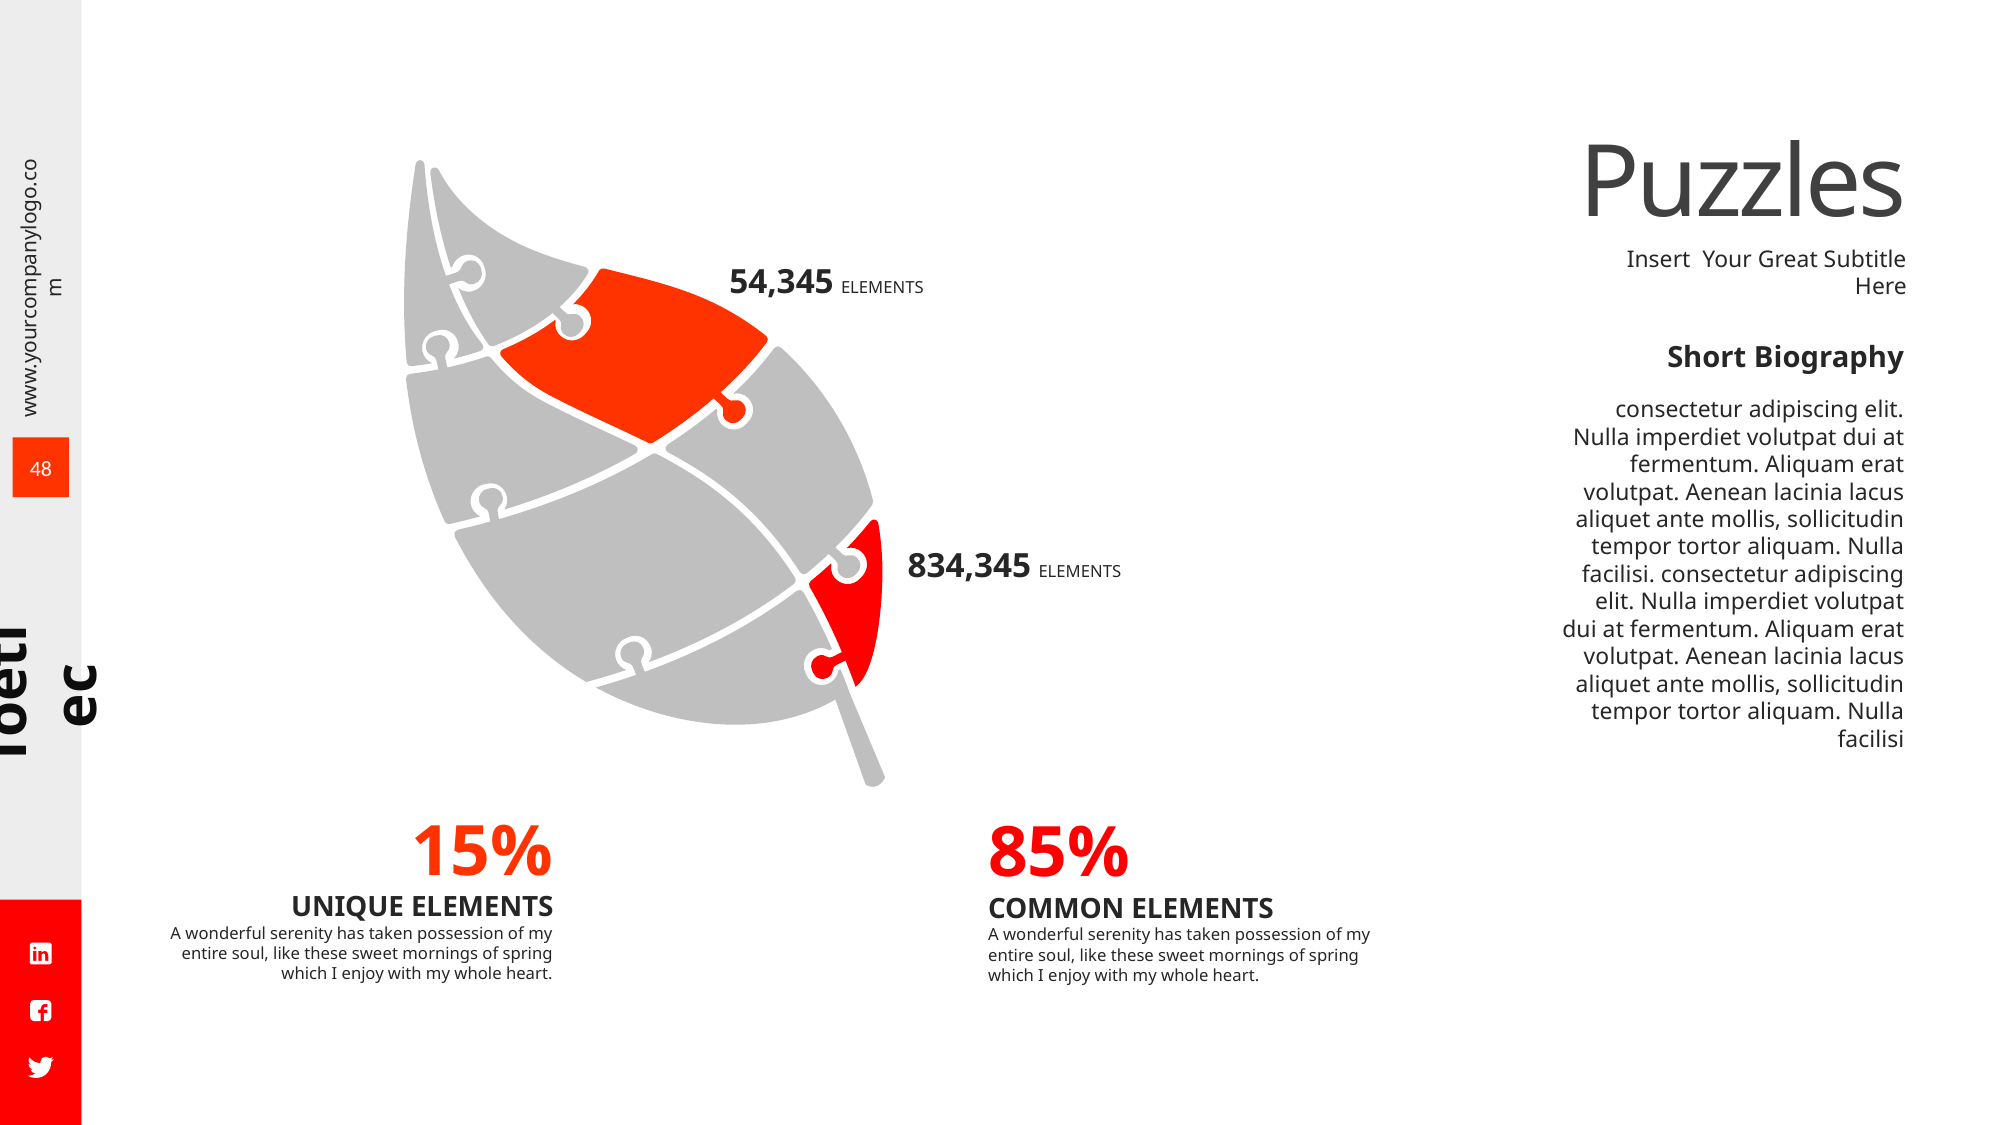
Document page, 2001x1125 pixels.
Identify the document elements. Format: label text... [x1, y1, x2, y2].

text_box Short Biography [1635, 321, 1920, 390]
slide_number 48 [12, 437, 69, 498]
text_box Puzzles [1393, 116, 1922, 236]
text_box 54,345 ELEMENTS [905, 252, 940, 308]
text_box 834,345 ELEMENTS [905, 537, 1137, 592]
text_box 85% COMMON ELEMENTS A wonderful serenity has taken possession of my entire soul, like these sweet mornings of spring which I enjoy with my whole heart. [968, 786, 1394, 995]
text_box Insert Your Great Subtitle Here [1567, 237, 1922, 307]
text_box 15% UNIQUE ELEMENTS A wonderful serenity has taken possession of my entire soul, like these sweet mornings of spring which I enjoy with my whole heart. [147, 784, 574, 993]
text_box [362, 183, 905, 774]
text_box consectetur adipiscing elit. Nulla imperdiet volutpat dui at fermentum. Aliquam erat volutpat. Aenean lacinia lacus aliquet ante mollis, sollicitudin tempor tortor aliquam. Nulla facilisi. consectetur adipiscing elit. Nulla imperdiet volutpat dui at fermentum. Aliquam erat volutpat. Aenean lacinia lacus aliquet ante mollis, sollicitudin tempor tortor aliquam. Nulla facilisi [1540, 387, 1920, 760]
